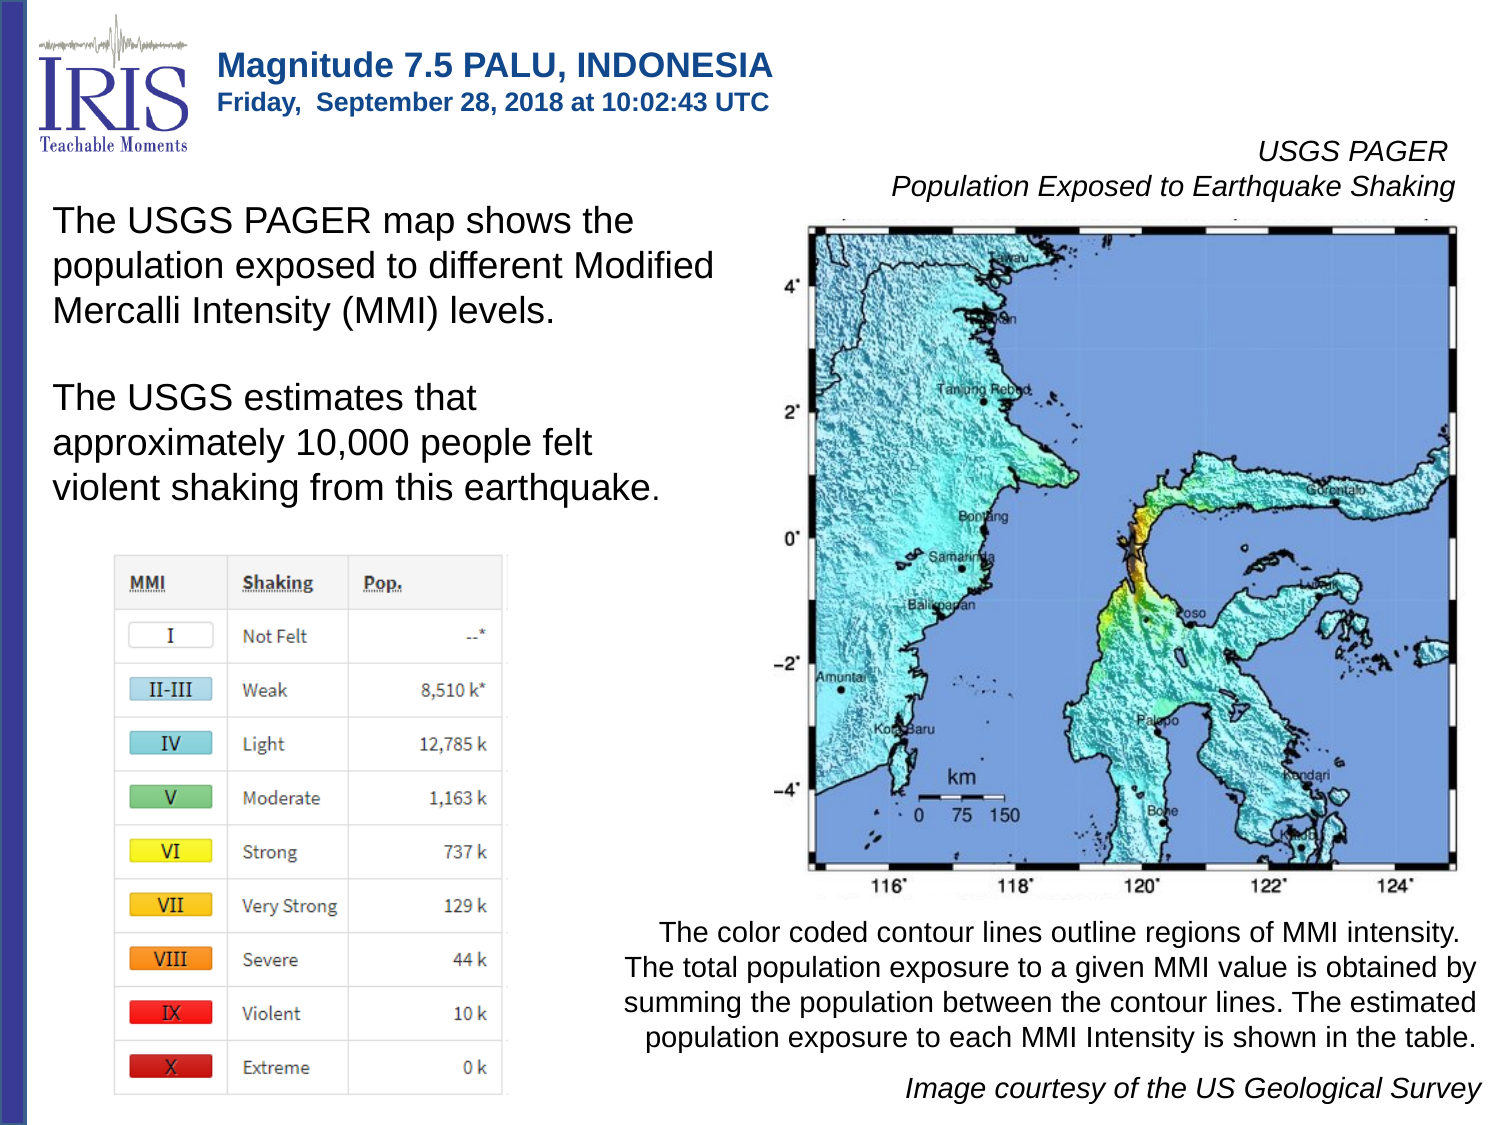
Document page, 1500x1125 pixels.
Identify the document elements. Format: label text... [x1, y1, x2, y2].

text_box [0, 0, 27, 1125]
picture [39, 12, 188, 165]
text_box Magnitude 7.5 PALU, INDONESIA Friday, September 28, 2018 at 10:02:43 UTC [202, 0, 1498, 125]
picture [774, 219, 1468, 901]
picture [109, 547, 508, 1103]
text_box Image courtesy of the US Geological Survey [890, 1061, 1500, 1112]
text_box The color coded contour lines outline regions of MMI intensity. The total population exposure to a given MMI value is obtained by summing the population between the contour lines. The estimated population exposure to each MMI Intensity is shown in the table. [546, 905, 1493, 1061]
text_box USGS PAGER Population Exposed to Earthquake Shaking [833, 125, 1472, 210]
text_box The USGS PAGER map shows the population exposed to different Modified Mercalli Intensity (MMI) levels. [37, 188, 779, 339]
text_box The USGS estimates that approximately 10,000 people felt violent shaking from this earthquake. [37, 365, 713, 556]
